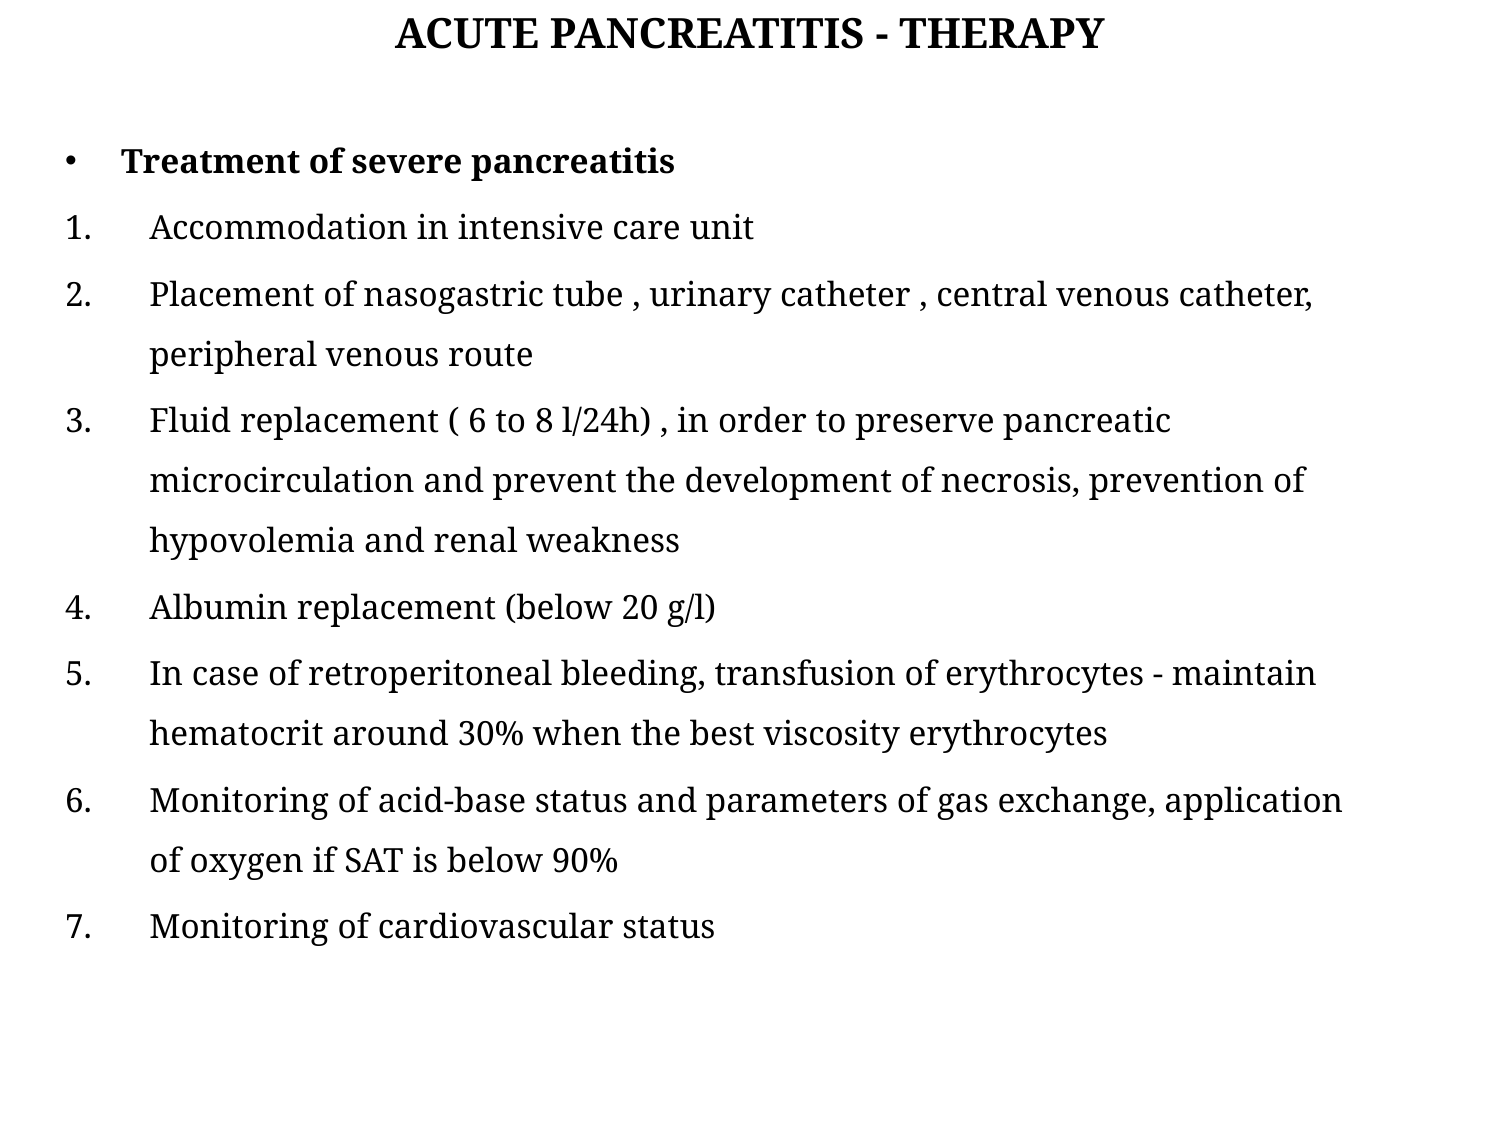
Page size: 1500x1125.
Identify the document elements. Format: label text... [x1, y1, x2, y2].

text_box ACUTE PANCREATITIS - THERAPY [0, 0, 1500, 63]
list Treatment of severe pancreatitis Accommodation in intensive care unit Placement of nasogastric tube , urinary catheter , central venous catheter, peripheral venous route Fluid replacement ( 6 to 8 l/24h) , in order to preserve pancreatic microcirculation and prevent the development of necrosis, prevention of hypovolemia and renal weakness Albumin replacement (below 20 g/l) In case of retroperitoneal bleeding, transfusion of erythrocytes - maintain hematocrit around 30% when the best viscosity erythrocytes Monitoring of acid-base status and parameters of gas exchange, application of oxygen if SAT is below 90% Monitoring of cardiovascular status [50, 112, 1400, 855]
